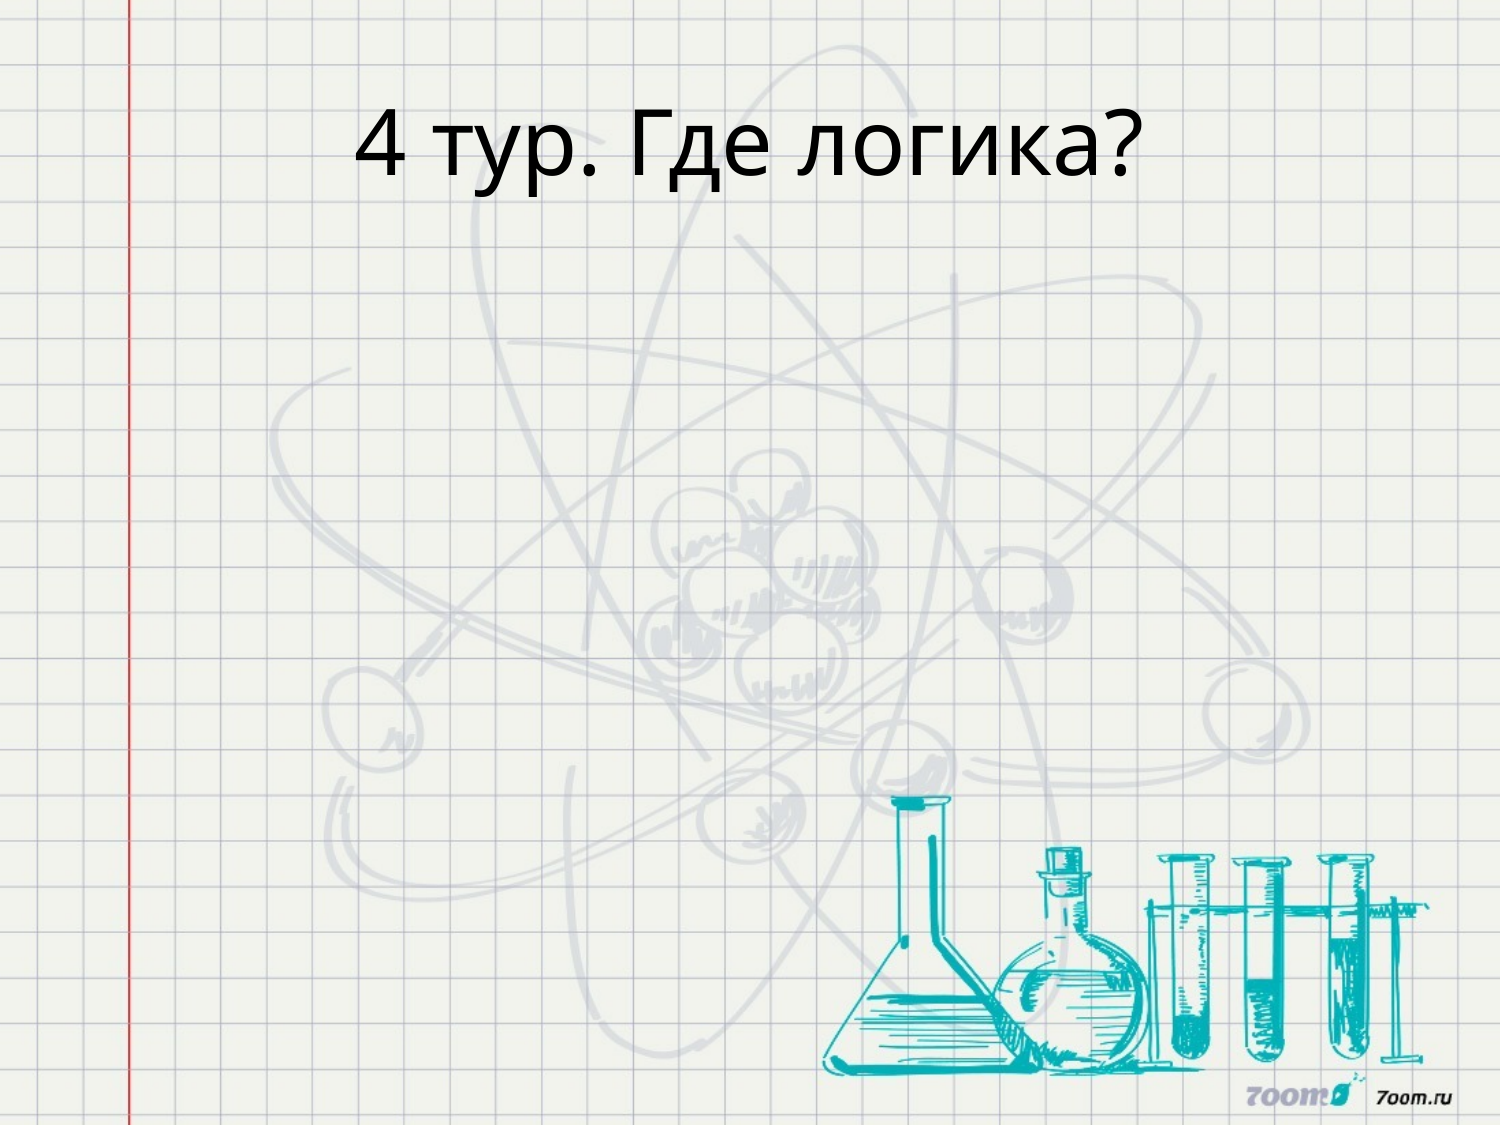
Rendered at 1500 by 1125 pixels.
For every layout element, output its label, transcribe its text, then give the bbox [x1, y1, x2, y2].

title 4 тур. Где логика? [75, 45, 1425, 233]
picture [0, 0, 1500, 1125]
